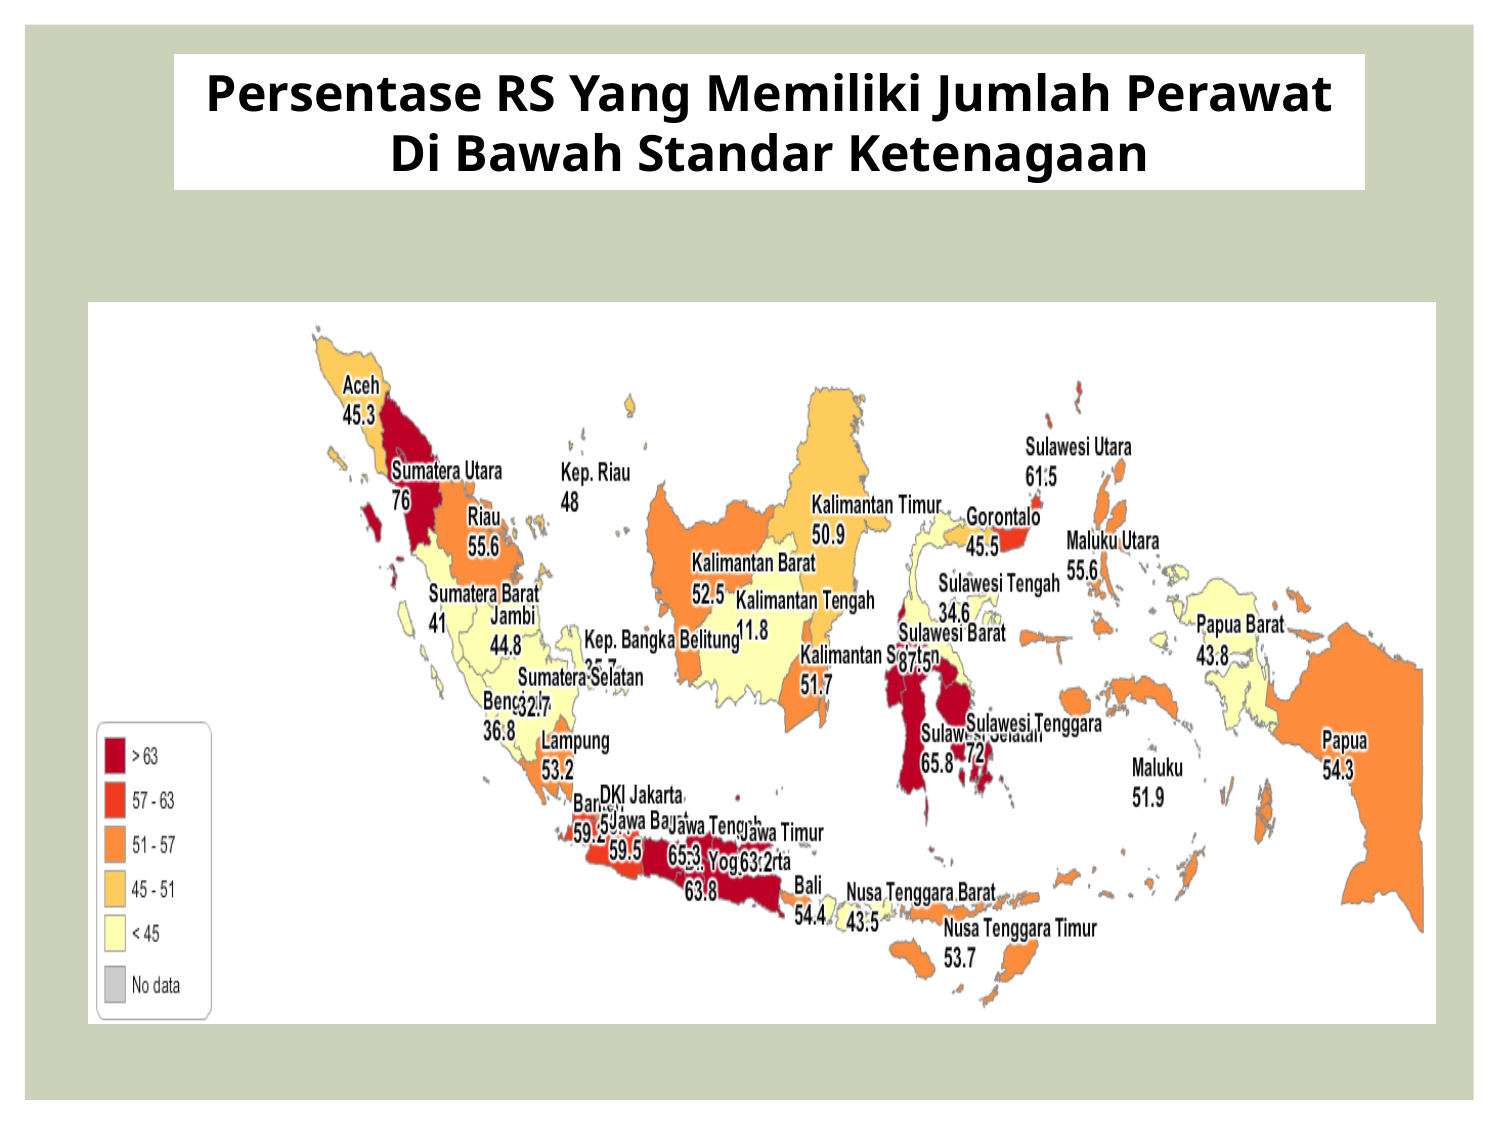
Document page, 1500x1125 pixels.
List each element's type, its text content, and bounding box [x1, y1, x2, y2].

text_box Persentase RS Yang Memiliki Jumlah Perawat Di Bawah Standar Ketenagaan [174, 54, 1365, 190]
picture [88, 302, 1436, 1024]
